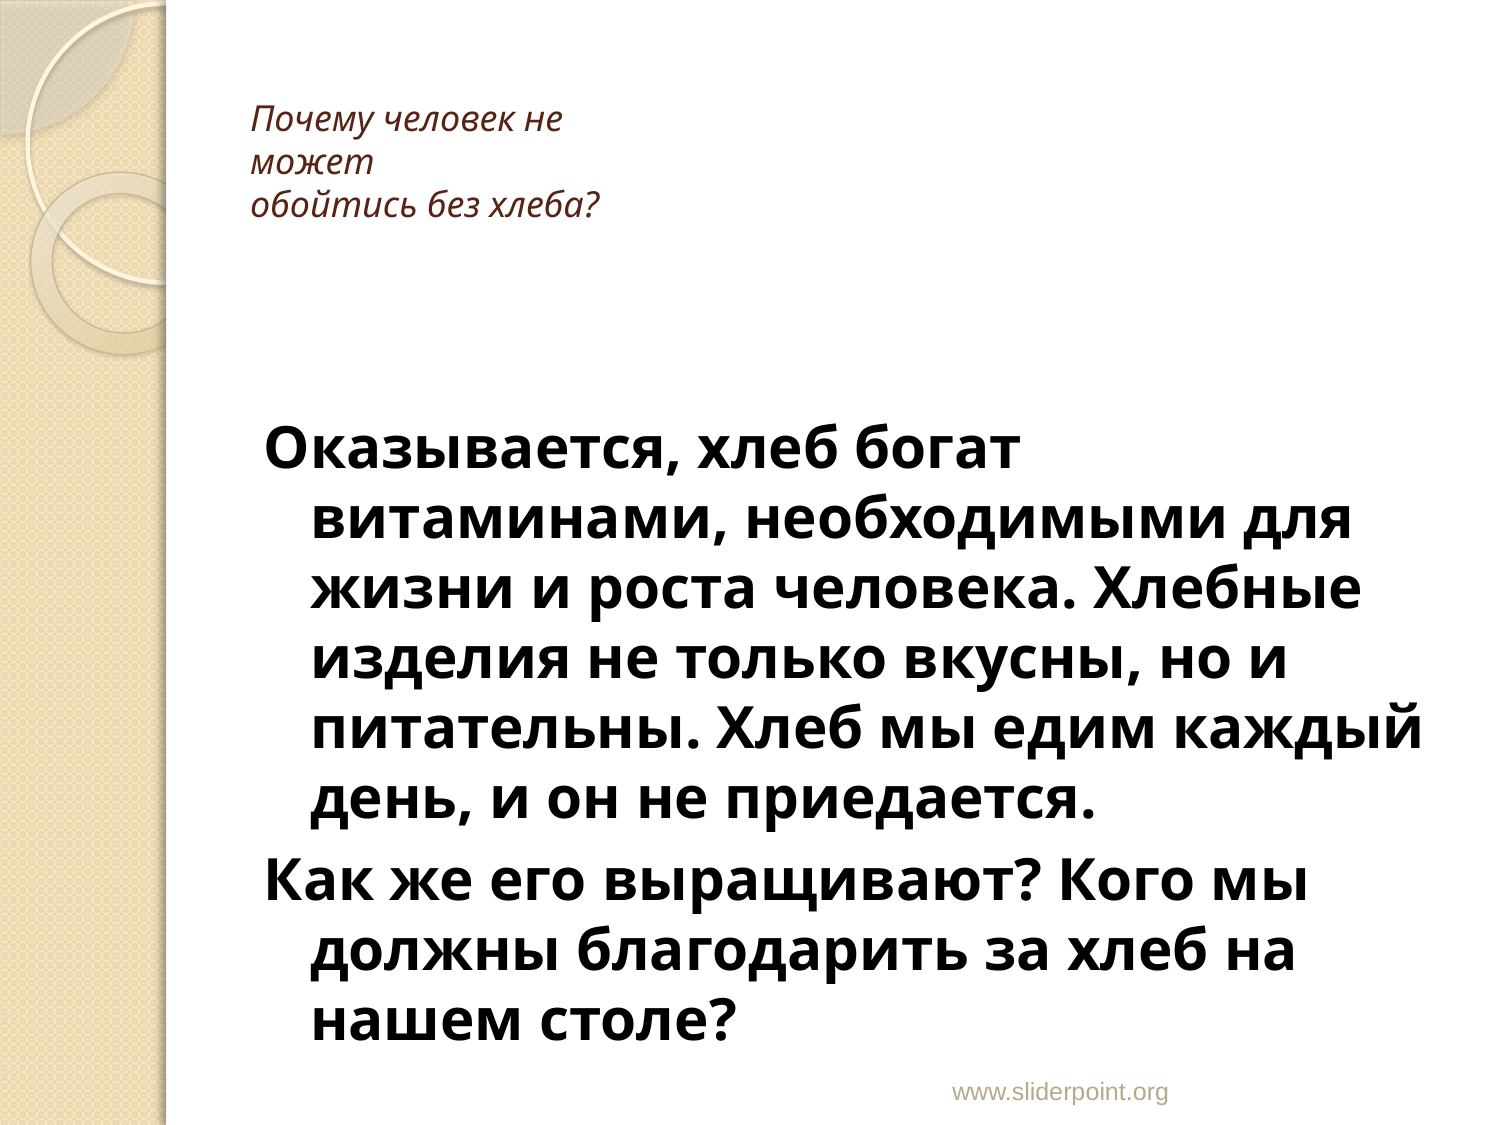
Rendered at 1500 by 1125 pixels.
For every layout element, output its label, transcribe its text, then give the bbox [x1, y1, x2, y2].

footer www.sliderpoint.org [937, 1034, 1413, 1113]
title Почему человек не может обойтись без хлеба? [235, 45, 1466, 233]
list Оказывается, хлеб богат витаминами, необходимыми для жизни и роста человека. Хлебные изделия не только вкусны, но и питательны. Хлеб мы едим каждый день, и он не приедается. Как же его выращивают? Кого мы должны благодарить за хлеб на нашем столе? [235, 237, 1466, 1026]
